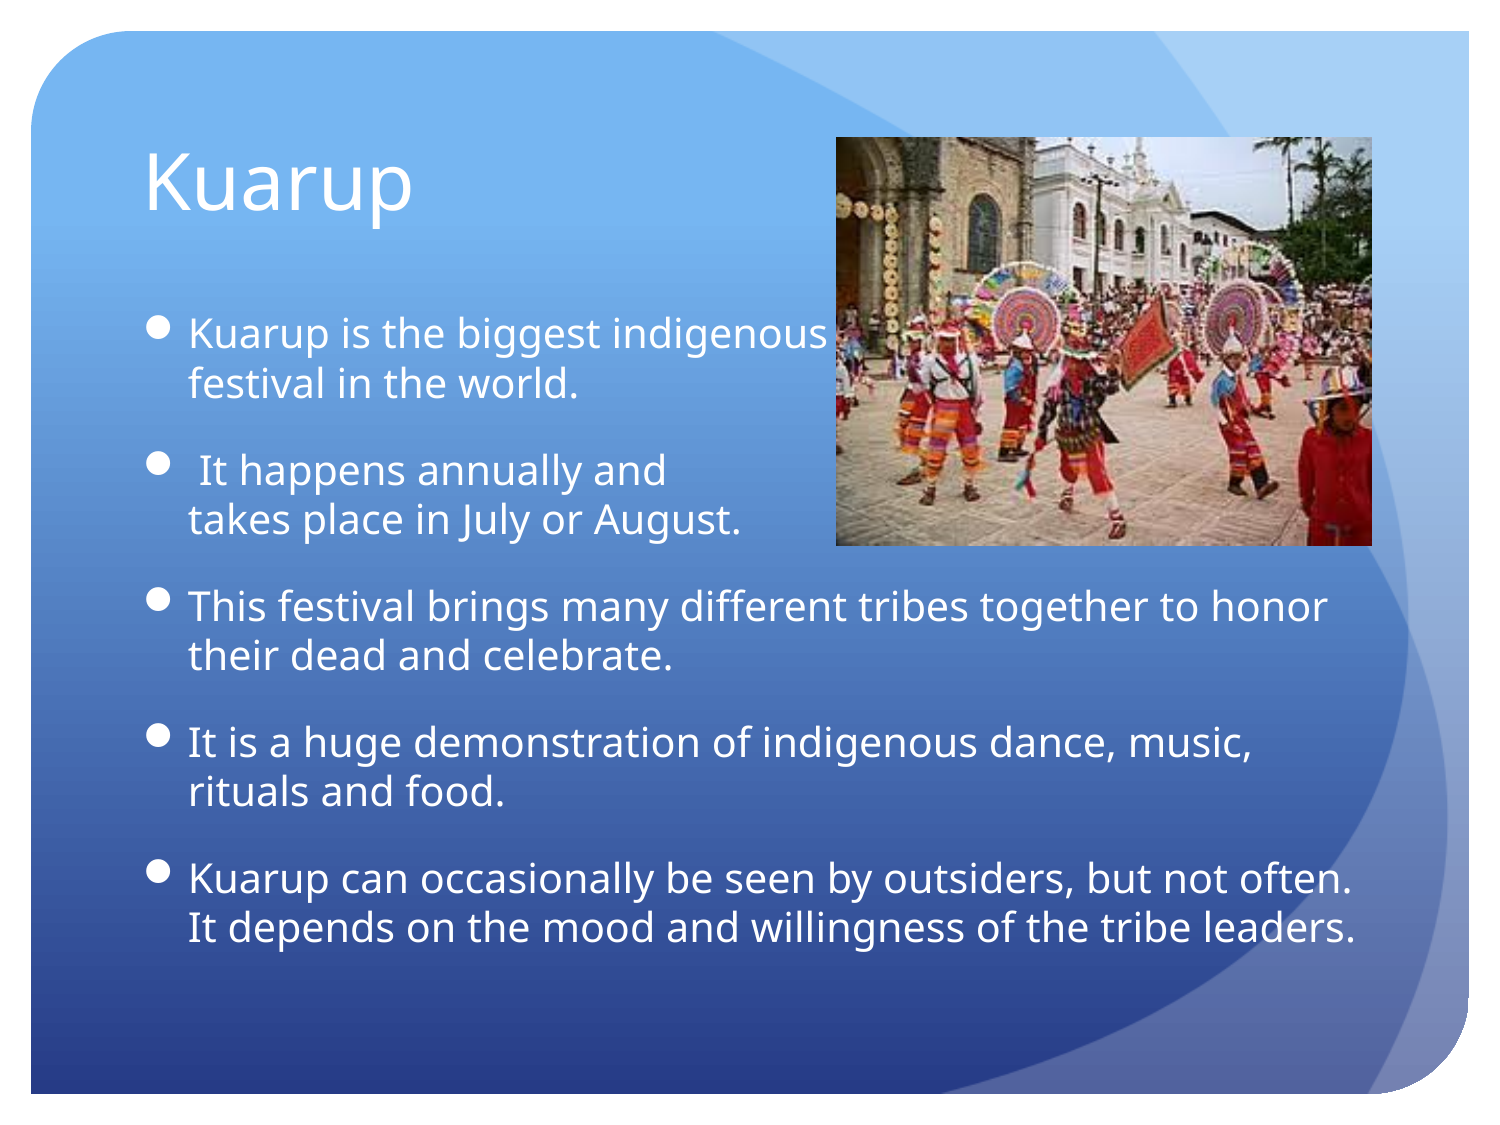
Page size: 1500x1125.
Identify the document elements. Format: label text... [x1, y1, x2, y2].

picture [24, 30, 1473, 1094]
list Kuarup is the biggest indigenous festival in the world. It happens annually and takes place in July or August. This festival brings many different tribes together to honor their dead and celebrate. It is a huge demonstration of indigenous dance, music, rituals and food. Kuarup can occasionally be seen by outsiders, but not often. It depends on the mood and willingness of the tribe leaders. [127, 299, 1372, 991]
title Kuarup [127, 62, 1372, 234]
